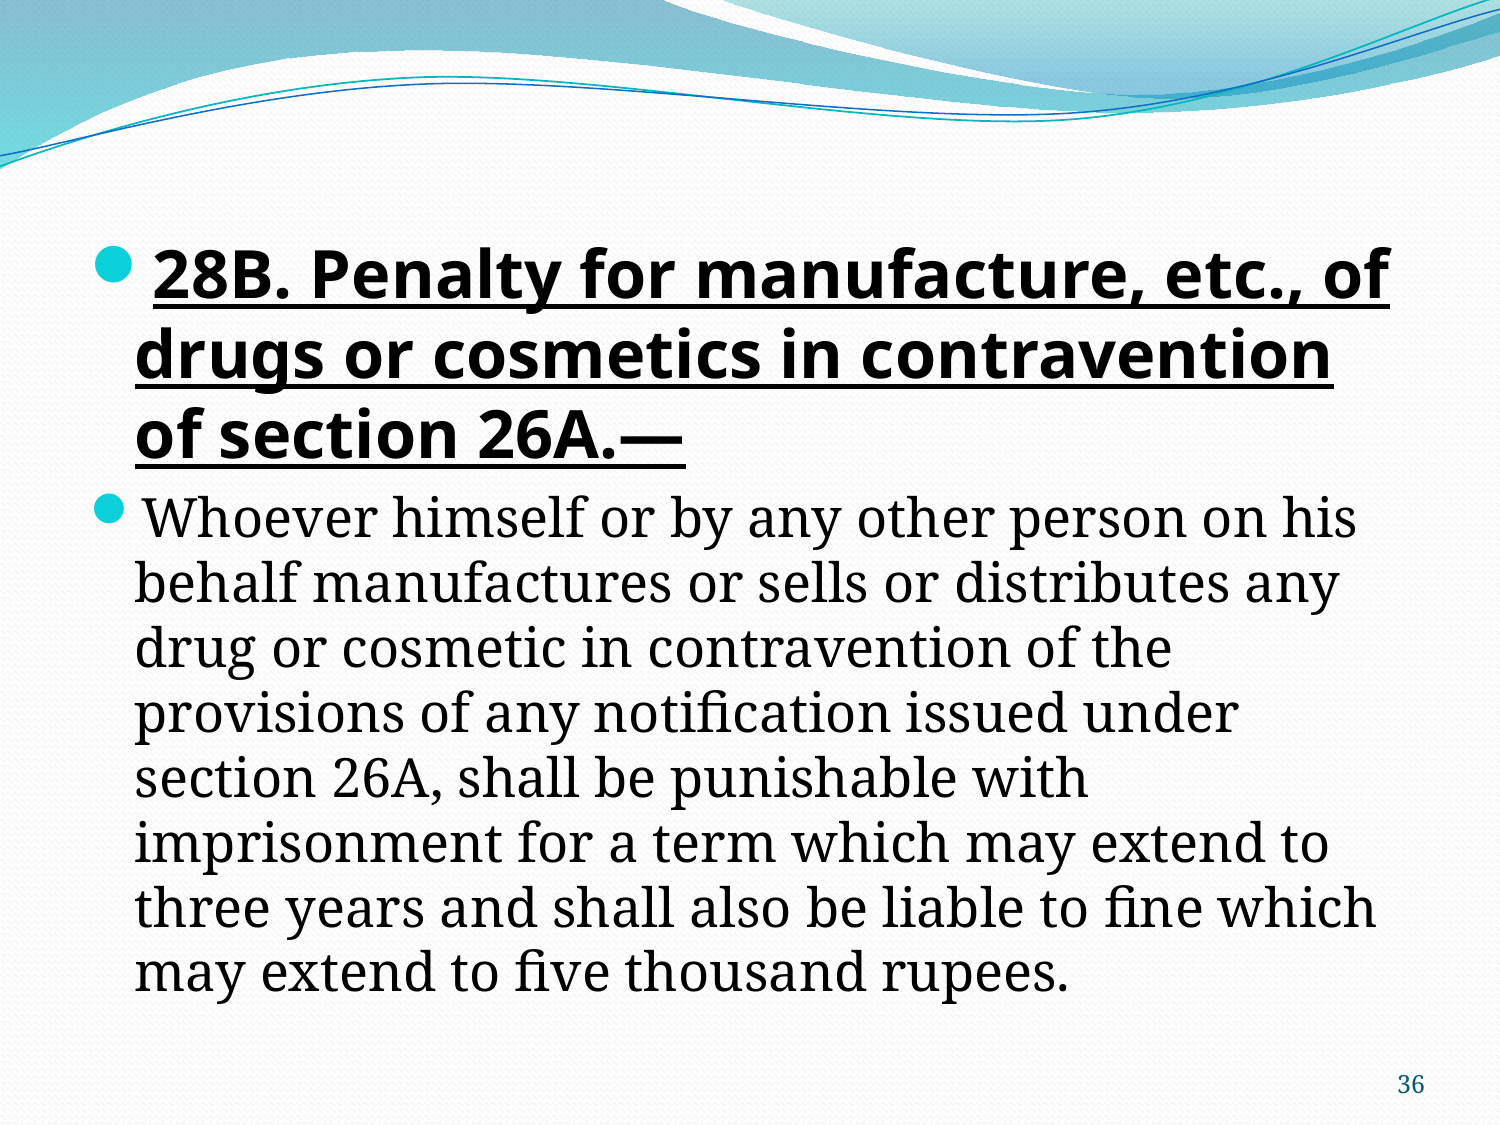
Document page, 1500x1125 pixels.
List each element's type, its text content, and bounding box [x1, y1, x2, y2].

slide_number 36 [1299, 1042, 1425, 1103]
list 28B. Penalty for manufacture, etc., of drugs or cosmetics in contravention of section 26A.— Whoever himself or by any other person on his behalf manufactures or sells or distributes any drug or cosmetic in contravention of the provisions of any notification issued under section 26A, shall be punishable with imprisonment for a term which may extend to three years and shall also be liable to fine which may extend to five thousand rupees. [75, 224, 1425, 1038]
